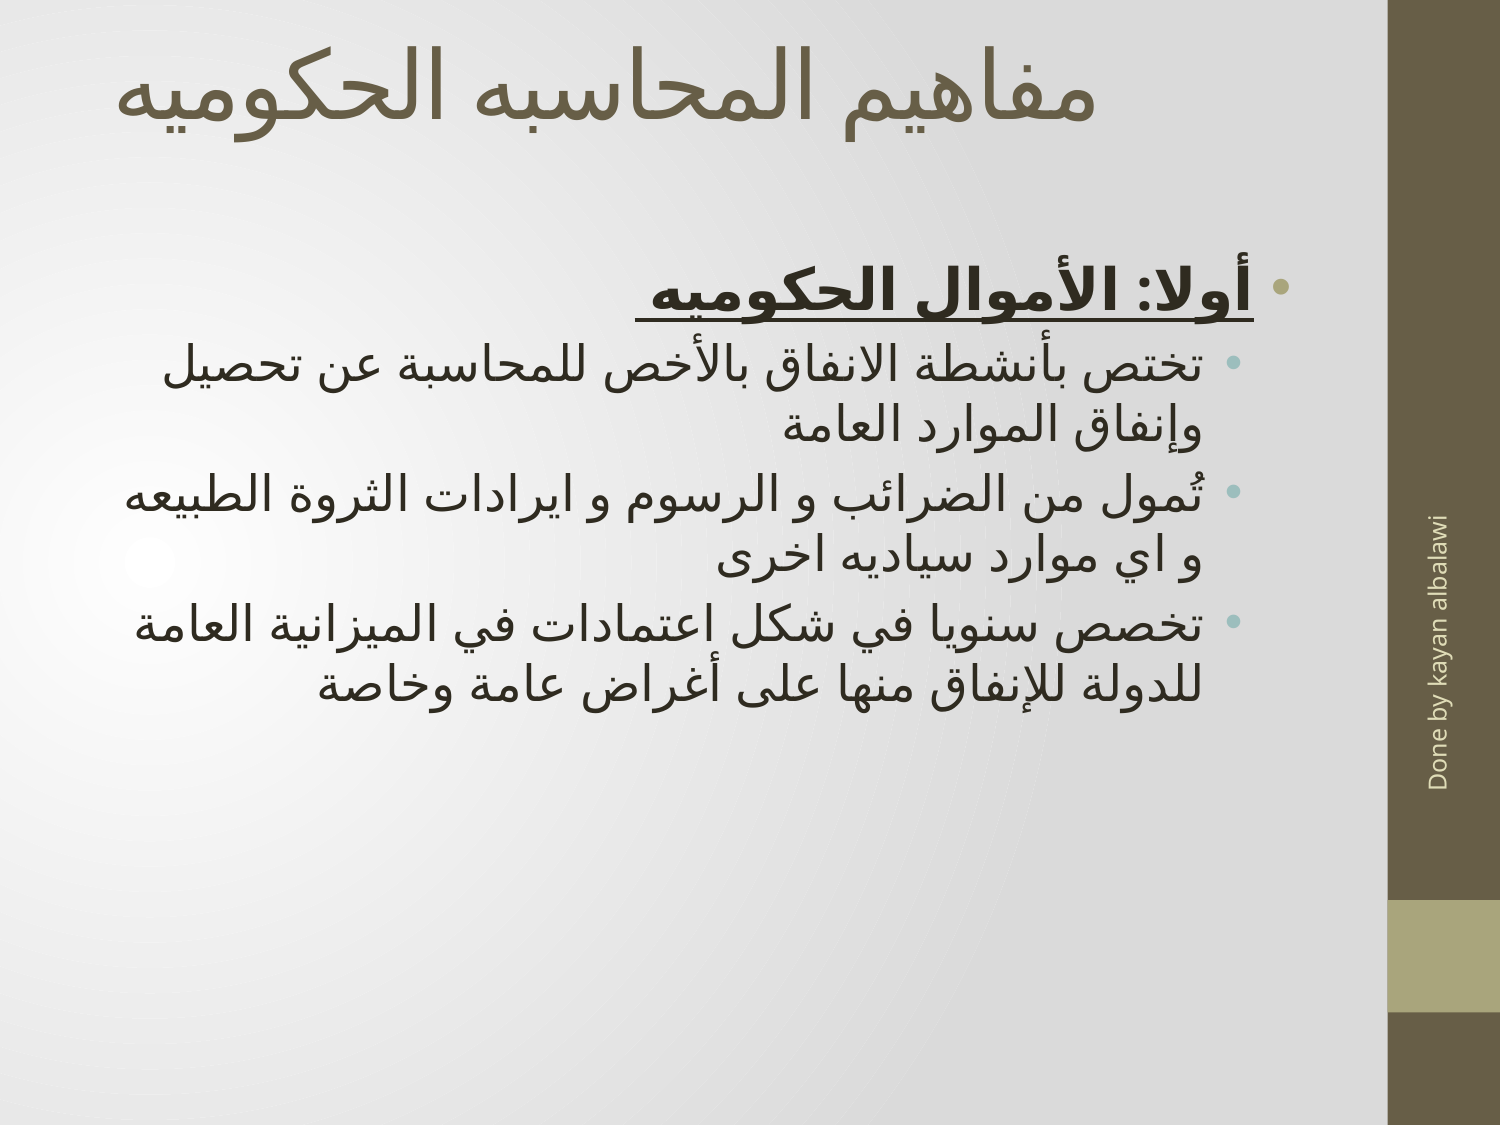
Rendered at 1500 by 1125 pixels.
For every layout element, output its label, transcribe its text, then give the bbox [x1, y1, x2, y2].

footer Done by kayan albalawi [1408, 500, 1469, 889]
title مفاهيم المحاسبه الحكوميه [75, 45, 1325, 172]
list أولا: الأموال الحكوميه تختص بأنشطة الانفاق بالأخص للمحاسبة عن تحصيل وإنفاق الموارد العامة تُمول من الضرائب و الرسوم و ايرادات الثروة الطبيعه و اي موارد سياديه اخرى تخصص سنويا في شكل اعتمادات في الميزانية العامة للدولة للإنفاق منها على أغراض عامة وخاصة [75, 172, 1325, 1050]
